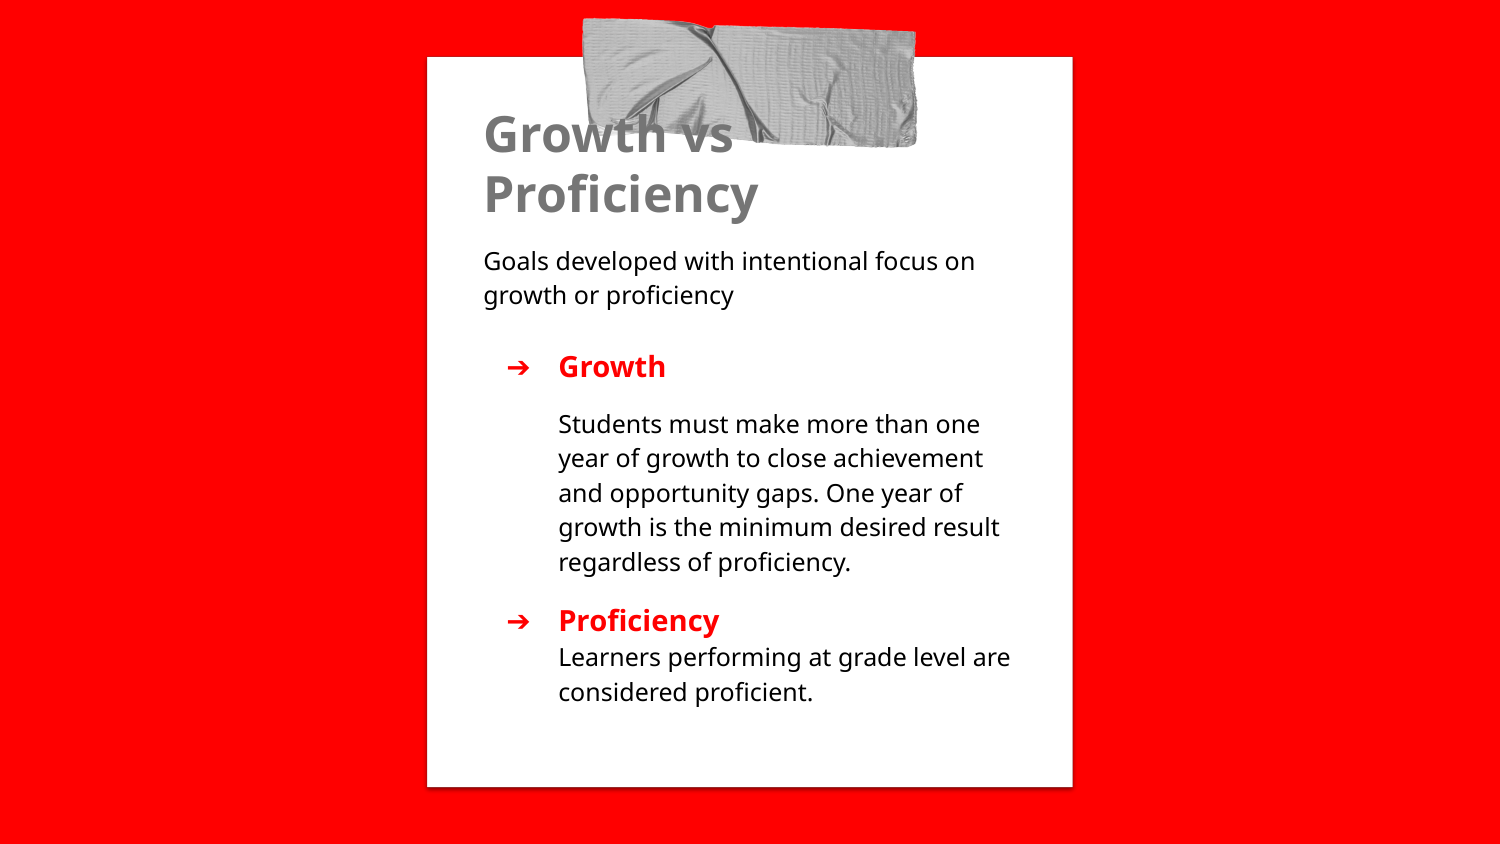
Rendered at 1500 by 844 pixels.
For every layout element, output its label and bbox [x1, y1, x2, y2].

picture [400, 16, 1100, 818]
